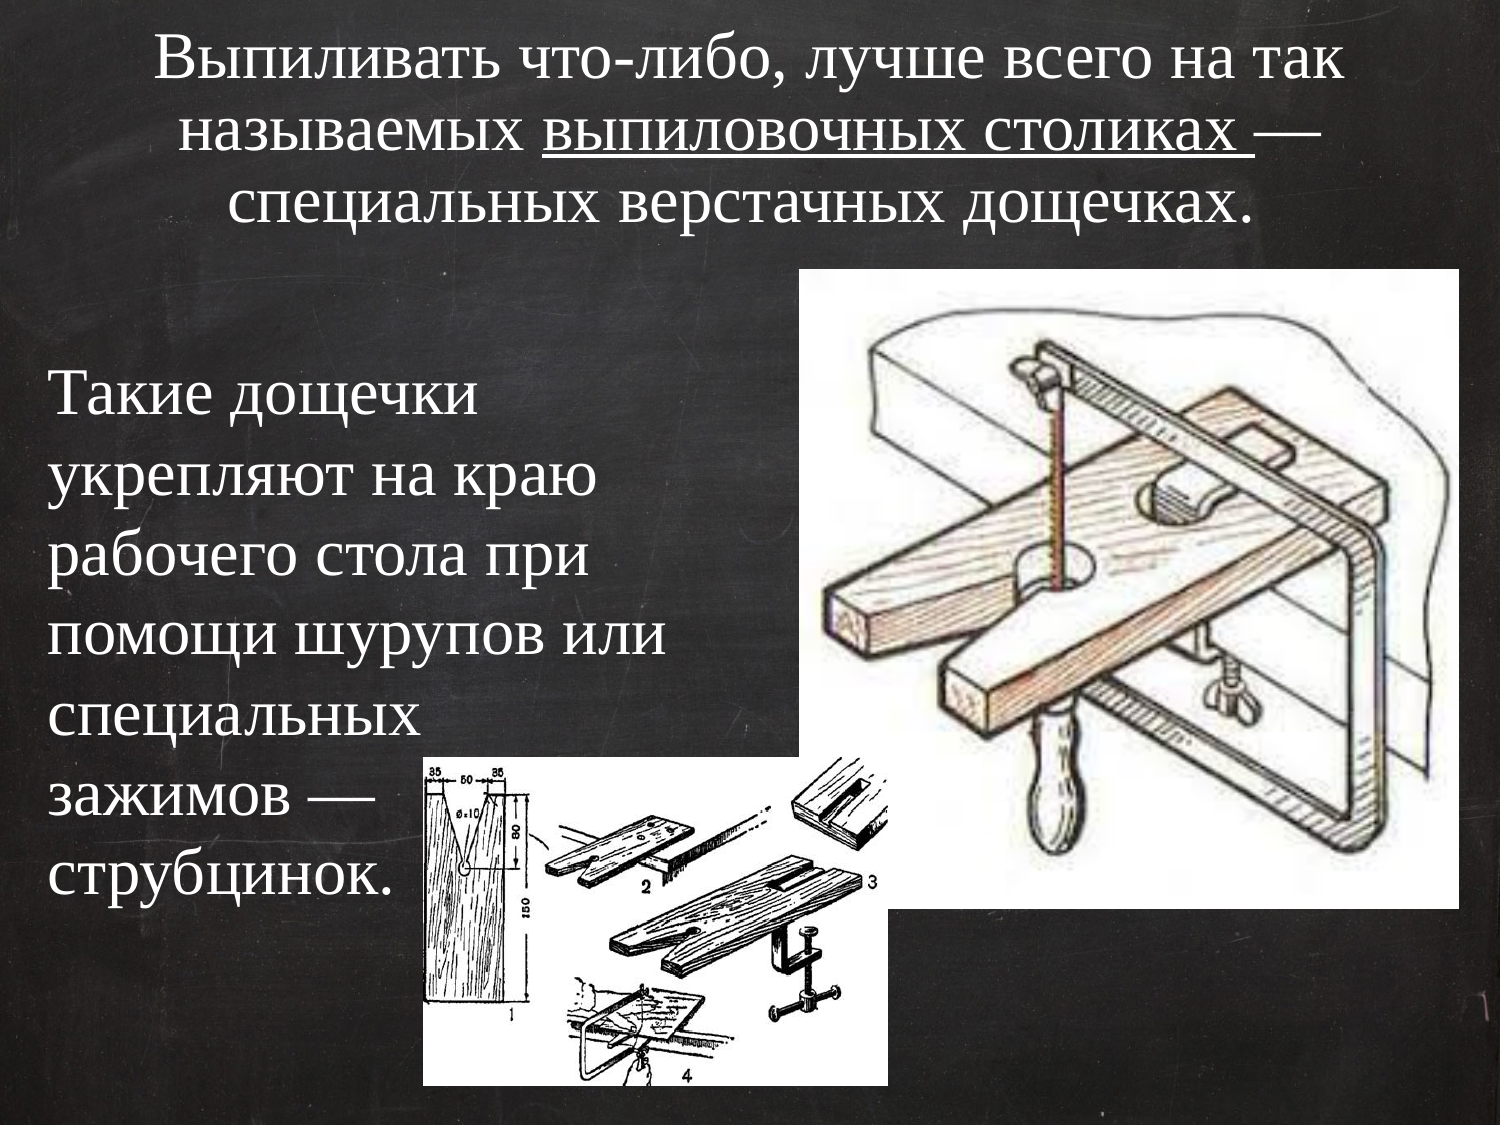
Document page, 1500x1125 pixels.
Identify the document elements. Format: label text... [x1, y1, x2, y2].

text_box Такие дощечки укрепляют на краю рабочего стола при помощи шурупов или специальных зажимов — струбцинок. [32, 341, 685, 916]
picture [0, 0, 1500, 1125]
title Выпиливать что-либо, лучше всего на так называемых выпиловочных столи­ках — специальных верстачных дощечках. [103, 59, 1397, 278]
